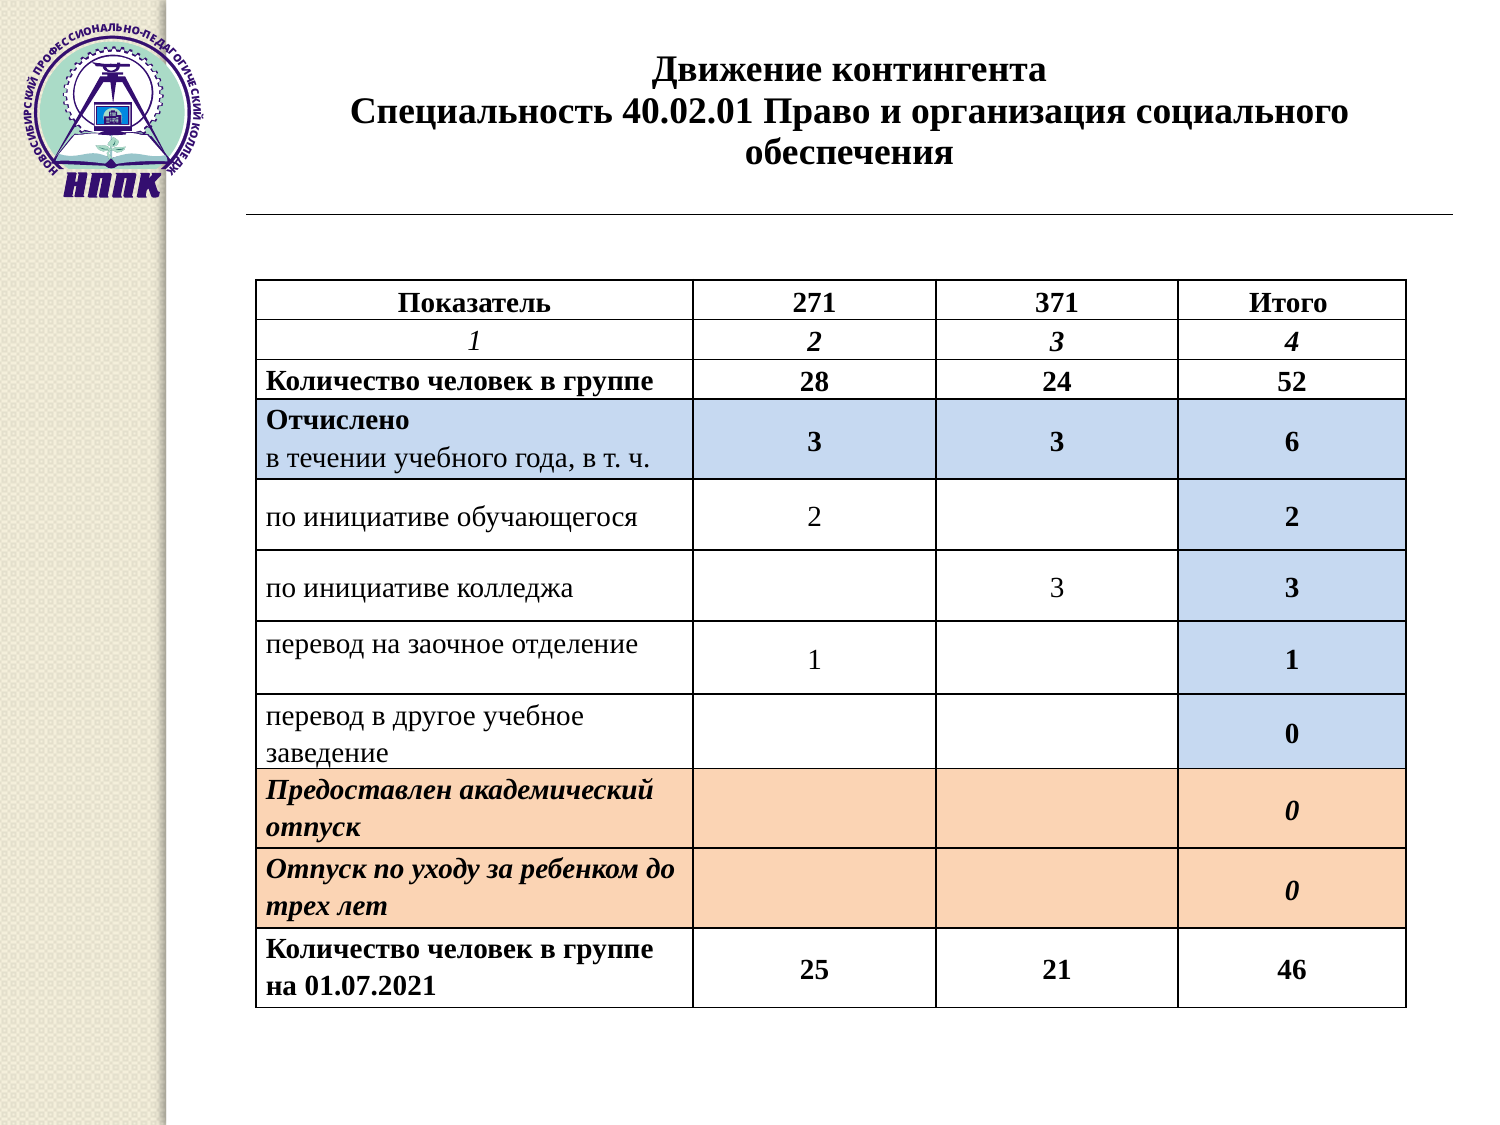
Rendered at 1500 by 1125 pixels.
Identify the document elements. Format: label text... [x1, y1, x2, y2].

table_cell 2 [694, 320, 935, 359]
table_cell [937, 622, 1177, 693]
table_cell 0 [1179, 769, 1405, 847]
table_cell 1 [1179, 622, 1405, 693]
table_cell 28 [694, 360, 935, 398]
table_cell 3 [1179, 551, 1405, 620]
table_cell 4 [1179, 320, 1405, 359]
table_cell 2 [1179, 480, 1405, 549]
table_header 371 [937, 281, 1177, 319]
table_cell Количество человек в группе на 01.07.2021 [257, 929, 692, 1007]
table_cell [694, 769, 935, 847]
table_cell [694, 849, 935, 927]
table_cell 0 [1179, 849, 1405, 927]
table_cell 1 [257, 320, 692, 359]
table_header 271 [694, 281, 935, 319]
table_cell перевод в другое учебное заведение [257, 695, 692, 768]
table_header Движение контингента Специальность 40.02.01 Право и организация социального обеспечения [246, 47, 1453, 214]
table_cell Отпуск по уходу за ребенком до трех лет [257, 849, 692, 927]
table_cell 52 [1179, 360, 1405, 398]
table_cell Количество человек в группе [257, 360, 692, 398]
table_cell 3 [694, 400, 935, 478]
table_header Итого [1179, 281, 1405, 319]
table_cell Отчислено в течении учебного года, в т. ч. [257, 400, 692, 478]
table_cell 24 [937, 360, 1177, 398]
table_cell [694, 695, 935, 768]
table_cell 21 [937, 929, 1177, 1007]
table_cell Предоставлен академический отпуск [257, 769, 692, 847]
table_header Показатель [257, 281, 692, 319]
table_cell 3 [937, 320, 1177, 359]
table_cell [937, 849, 1177, 927]
table_cell 46 [1179, 929, 1405, 1007]
table_cell 1 [694, 622, 935, 693]
table_cell по инициативе обучающегося [257, 480, 692, 549]
table_cell 25 [694, 929, 935, 1007]
table_cell 6 [1179, 400, 1405, 478]
table_cell 0 [1179, 695, 1405, 768]
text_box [23, 23, 204, 199]
table_cell [694, 551, 935, 620]
table_cell 3 [937, 400, 1177, 478]
table_cell [937, 480, 1177, 549]
table_cell [937, 695, 1177, 768]
table_cell [937, 769, 1177, 847]
table_cell перевод на заочное отделение [257, 622, 692, 693]
table_cell по инициативе колледжа [257, 551, 692, 620]
table_cell 3 [937, 551, 1177, 620]
table_cell 2 [694, 480, 935, 549]
